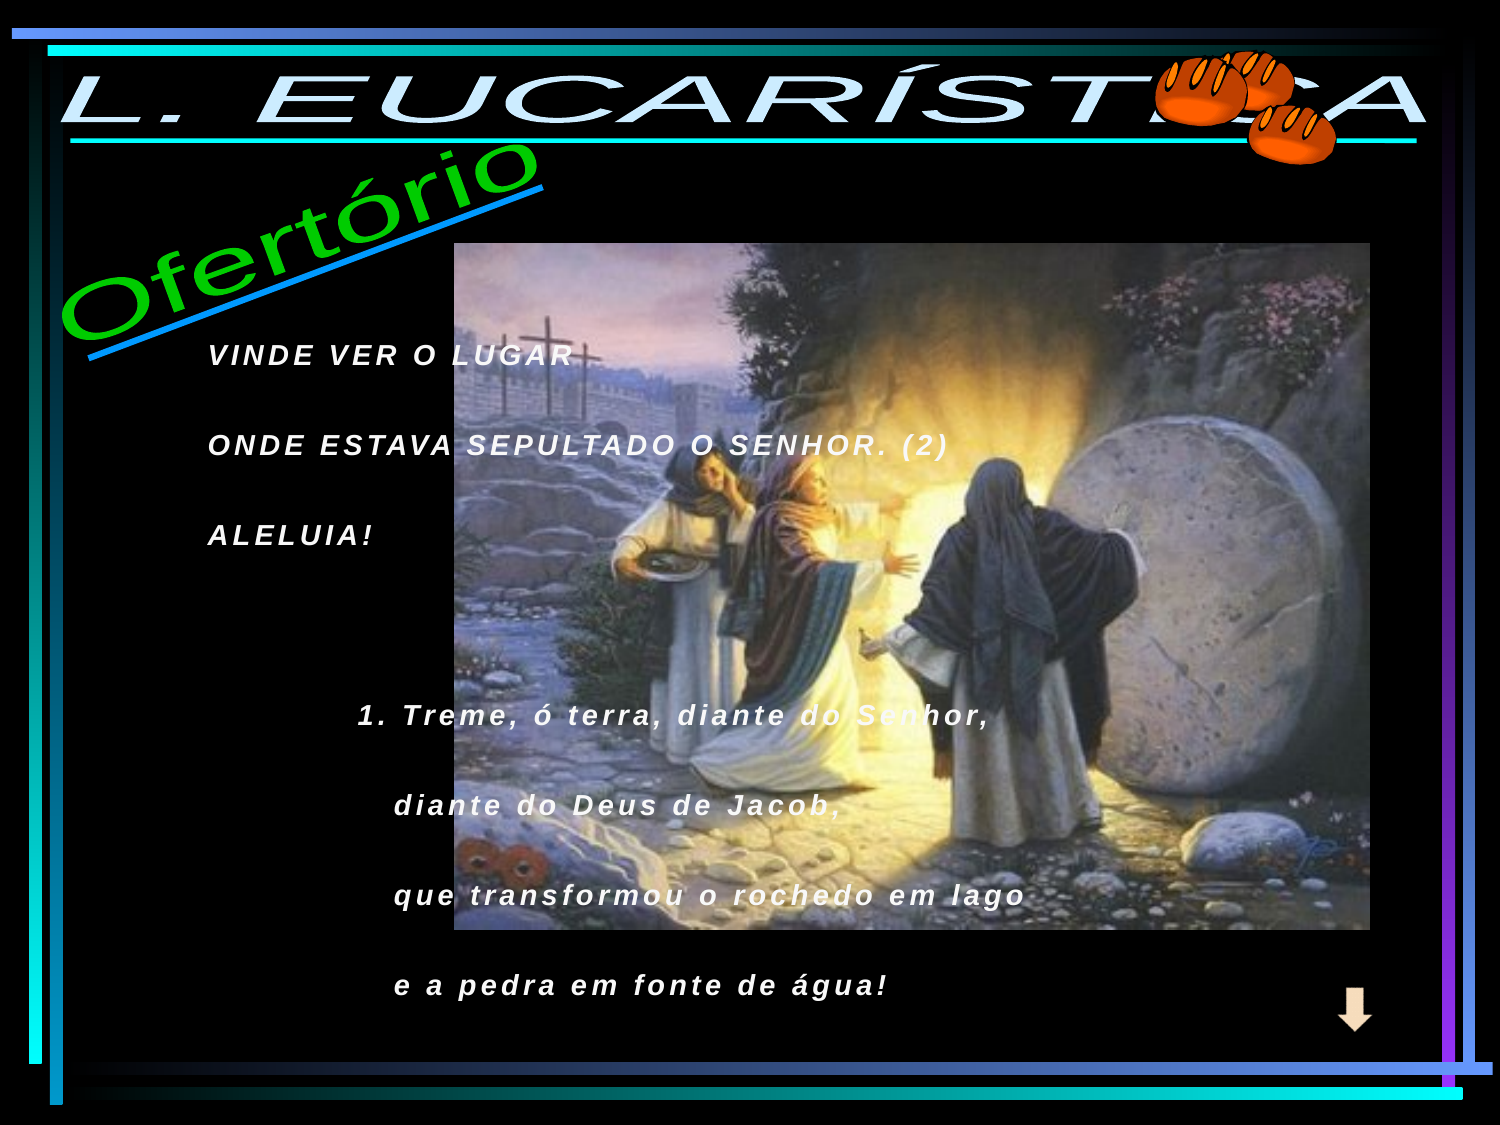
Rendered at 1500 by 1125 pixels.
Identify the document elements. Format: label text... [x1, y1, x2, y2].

picture [454, 243, 1370, 930]
text_box VINDE VER O LUGAR ONDE ESTAVA SEPULTADO O SENHOR. (2) ALELUIA! 1. Treme, ó terra, diante do Senhor, diante do Deus de Jacob, que transformou o rochedo em lago e a pedra em fonte de água! [192, 292, 1427, 1028]
picture [1127, 42, 1341, 180]
picture [1337, 985, 1375, 1029]
